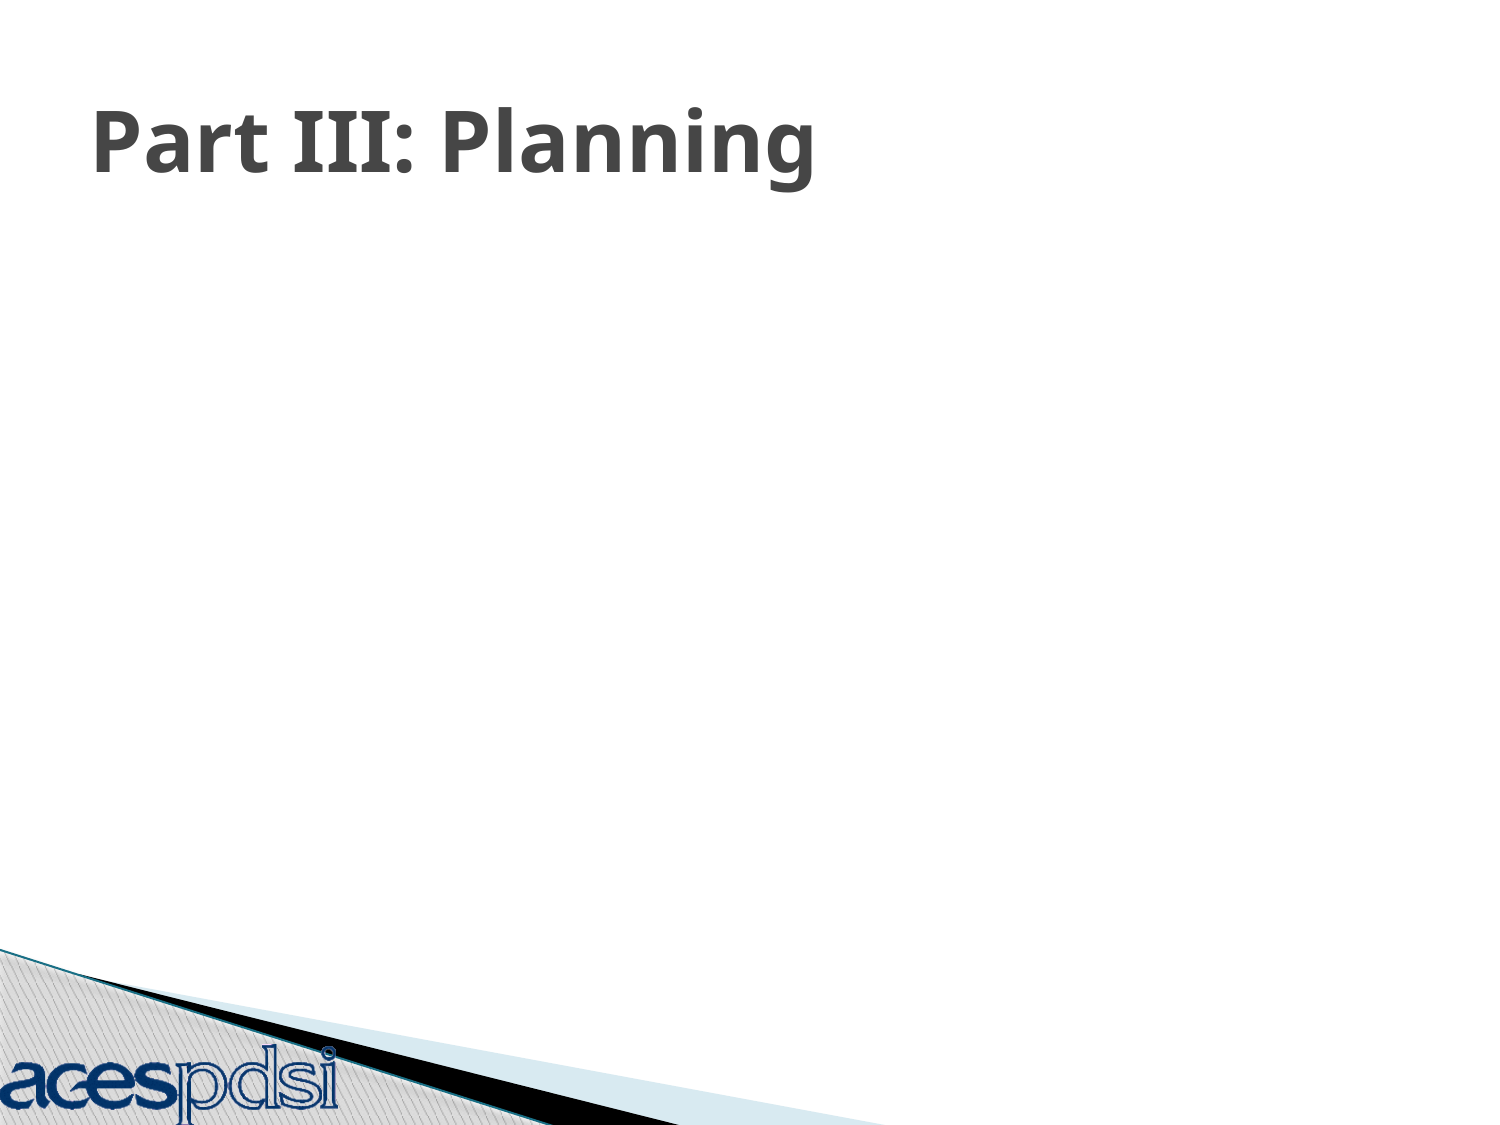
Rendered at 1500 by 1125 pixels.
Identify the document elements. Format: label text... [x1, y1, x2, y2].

title Part III: Planning [75, 45, 1425, 233]
picture [0, 1044, 338, 1125]
